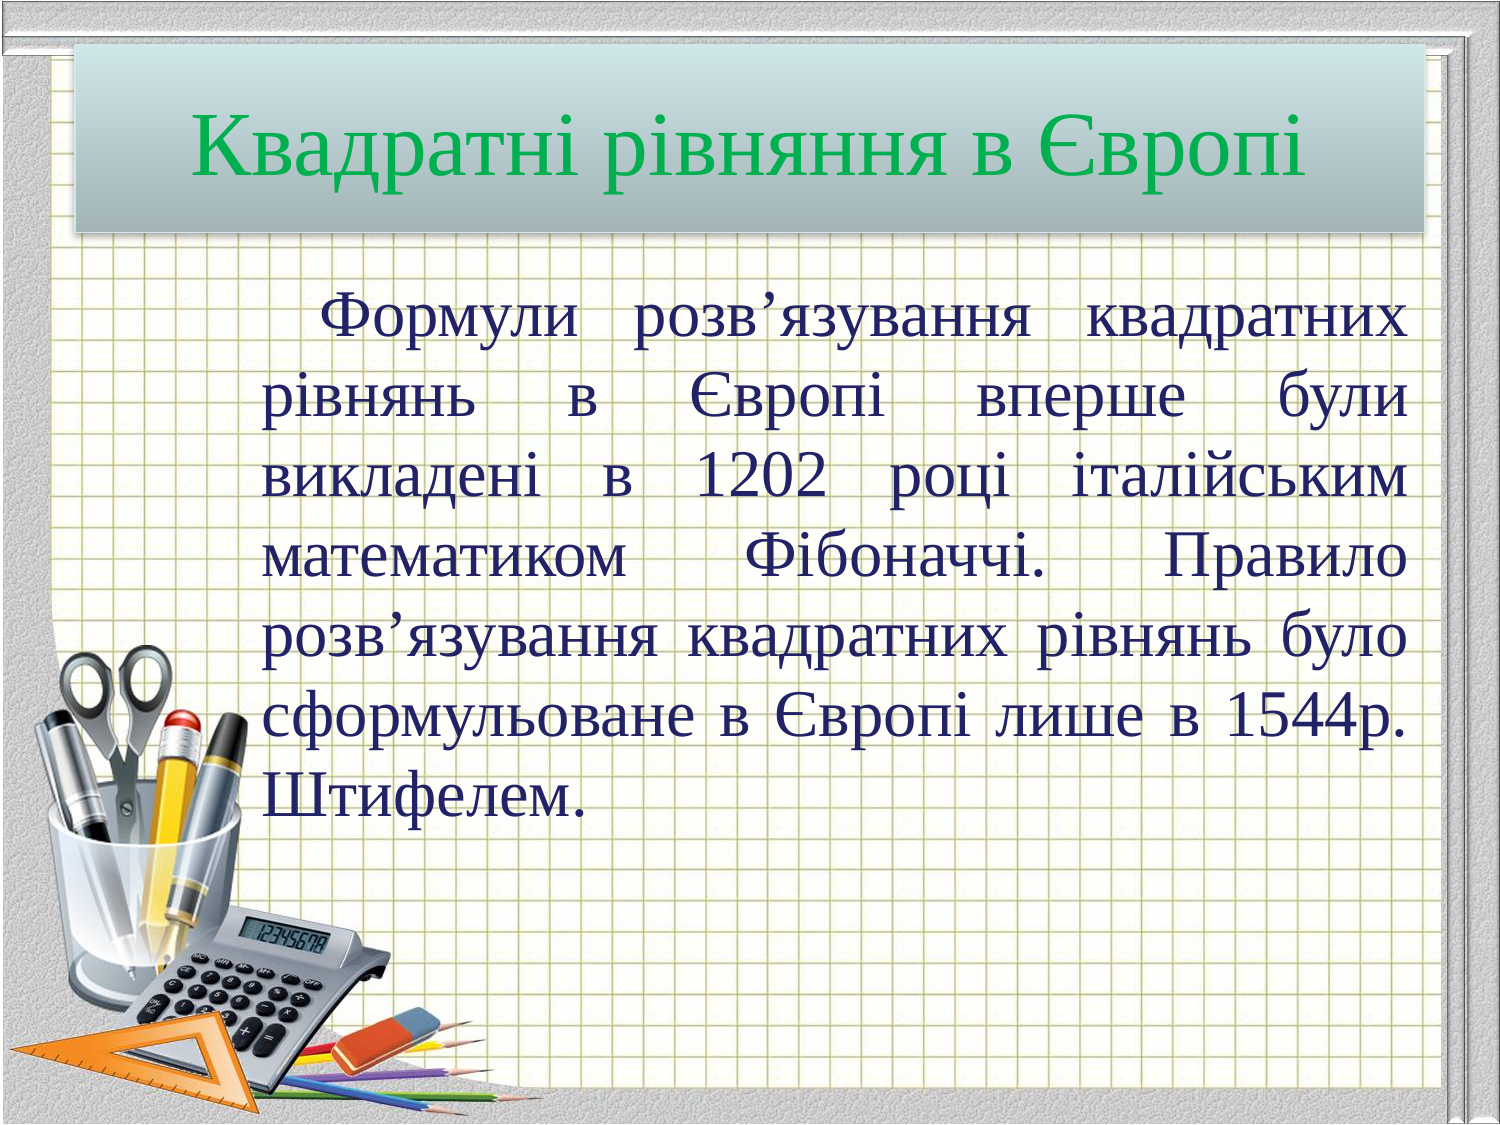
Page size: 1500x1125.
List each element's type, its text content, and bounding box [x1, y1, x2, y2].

picture [0, 0, 1500, 1125]
title Квадратні рівняння в Європі [74, 44, 1426, 233]
list Формули розв’язування квадратних рівнянь в Європі вперше були викладені в 1202 році італійським математиком Фібоначчі. Правило розв’язування квадратних рівнянь було сформульоване в Європі лише в 1544р. Штифелем. [245, 262, 1426, 1006]
